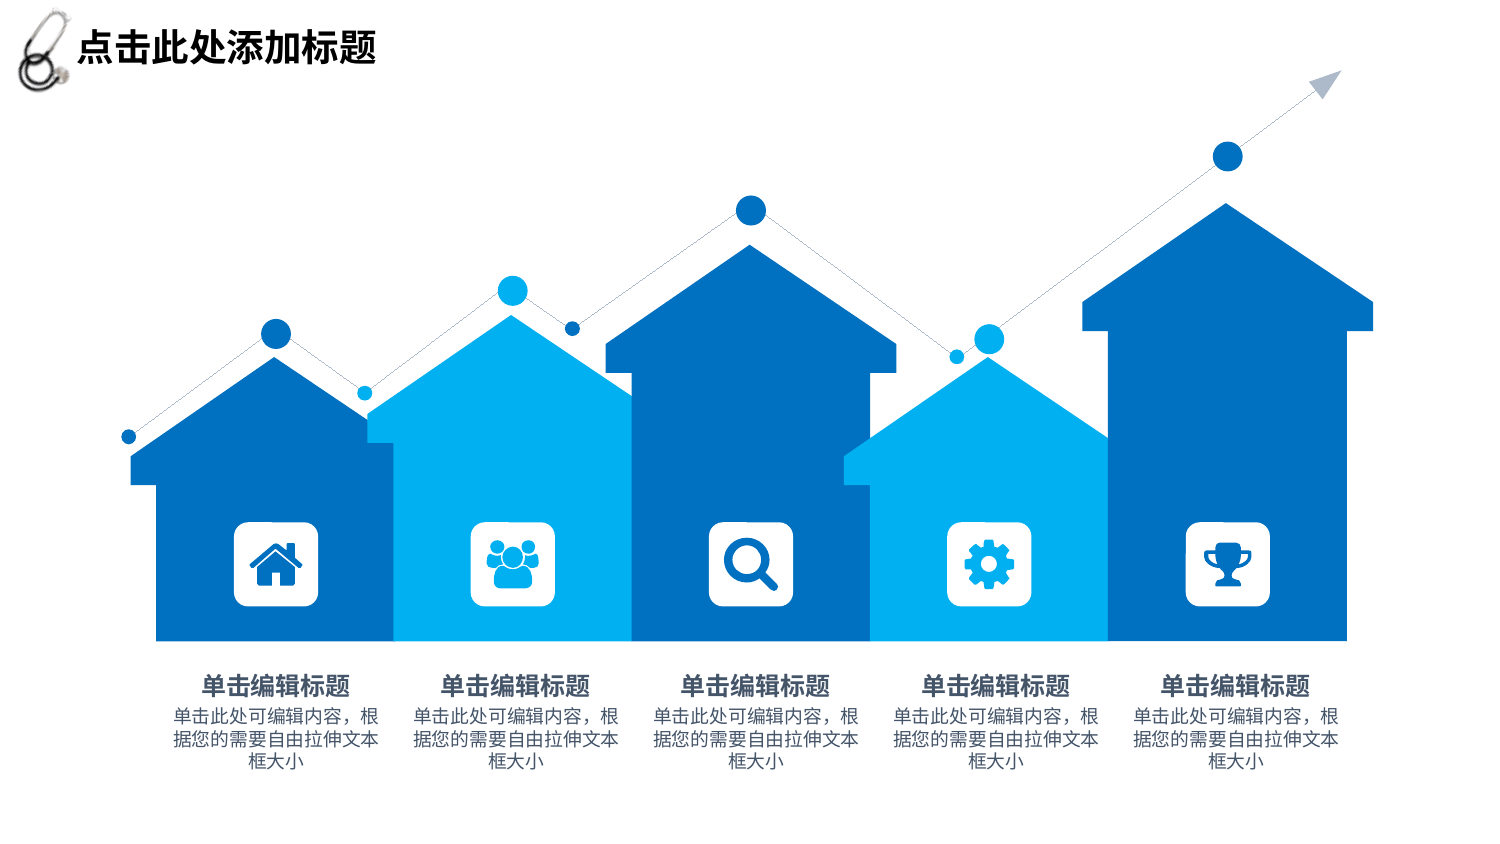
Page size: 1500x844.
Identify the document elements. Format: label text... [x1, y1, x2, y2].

text_box [605, 250, 897, 642]
text_box 点击此处添加标题 [87, 18, 393, 75]
text_box [367, 321, 631, 642]
text_box [1204, 542, 1252, 587]
text_box [261, 318, 291, 349]
text_box 单击此处可编辑内容，根据您的需要自由拉伸文本框大小 [892, 705, 1100, 773]
text_box [130, 383, 393, 642]
text_box 单击编辑标题 [172, 669, 380, 700]
text_box [497, 275, 528, 306]
text_box [708, 522, 794, 607]
text_box [949, 349, 965, 365]
text_box [486, 540, 539, 589]
text_box [564, 321, 580, 337]
text_box [964, 539, 1015, 590]
text_box [121, 429, 137, 445]
picture [0, 0, 103, 109]
text_box 单击此处可编辑内容，根据您的需要自由拉伸文本框大小 [172, 705, 380, 773]
text_box [1082, 203, 1374, 642]
text_box [1185, 522, 1270, 607]
text_box [723, 537, 779, 592]
text_box [1212, 141, 1243, 172]
text_box [947, 522, 1032, 607]
text_box 单击编辑标题 [892, 669, 1100, 700]
text_box 单击此处可编辑内容，根据您的需要自由拉伸文本框大小 [412, 705, 620, 773]
text_box [974, 324, 1005, 355]
text_box [357, 385, 373, 401]
text_box [233, 522, 319, 607]
text_box 单击编辑标题 [1131, 669, 1340, 700]
text_box 单击编辑标题 [412, 669, 620, 700]
text_box [843, 357, 1107, 642]
text_box [470, 522, 555, 607]
text_box [135, 83, 1315, 436]
text_box 单击此处可编辑内容，根据您的需要自由拉伸文本框大小 [1132, 705, 1340, 773]
text_box [735, 195, 767, 226]
text_box 单击编辑标题 [652, 669, 860, 700]
text_box [249, 543, 303, 586]
text_box [1308, 70, 1342, 100]
text_box 单击此处可编辑内容，根据您的需要自由拉伸文本框大小 [652, 705, 860, 773]
